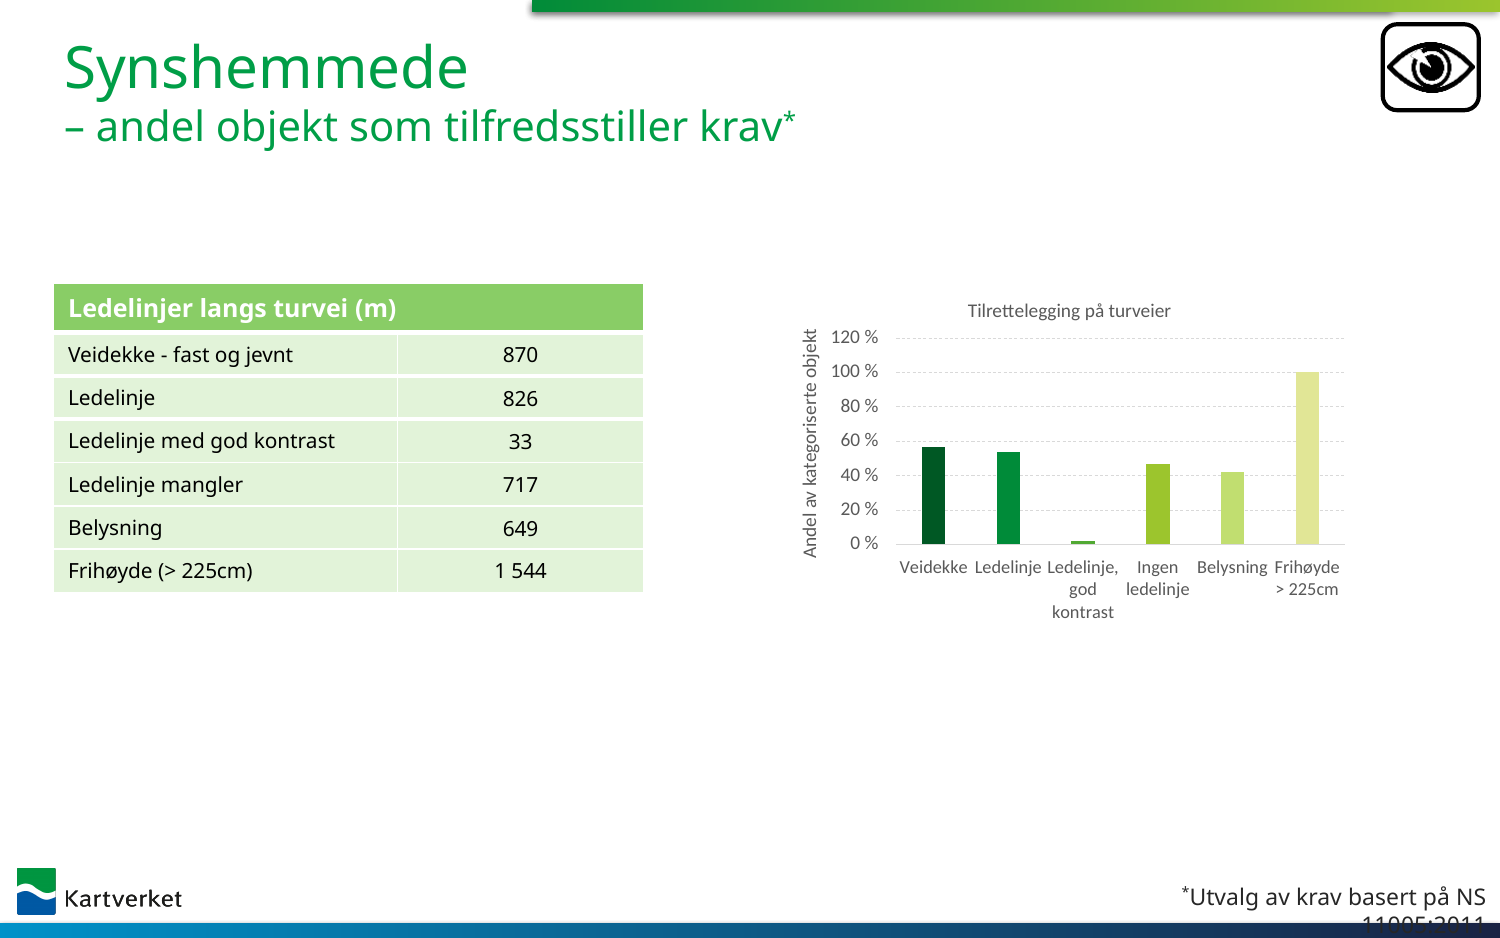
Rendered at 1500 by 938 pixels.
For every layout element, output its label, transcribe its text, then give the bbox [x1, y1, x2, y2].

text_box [1382, 24, 1480, 111]
table_header Ledelinjer langs turvei (m) [54, 284, 643, 330]
table_cell 649 [398, 507, 643, 548]
table_cell 717 [398, 463, 643, 505]
table_cell 1 544 [398, 550, 643, 592]
table_cell Ledelinje [54, 378, 397, 417]
table_cell 33 [398, 421, 643, 462]
table_cell Frihøyde (> 225cm) [54, 550, 397, 592]
table_cell Ledelinje mangler [54, 463, 397, 505]
text_box Synshemmede – andel objekt som tilfredsstiller krav* [49, 24, 1431, 158]
table_cell Ledelinje med god kontrast [54, 421, 397, 462]
table_cell Belysning [54, 507, 397, 548]
text_box *Utvalg av krav basert på NS 11005:2011 [1068, 873, 1500, 938]
picture [791, 291, 1348, 630]
table_cell 870 [398, 335, 643, 374]
table_cell 826 [398, 378, 643, 417]
table_cell Veidekke - fast og jevnt [54, 335, 397, 374]
